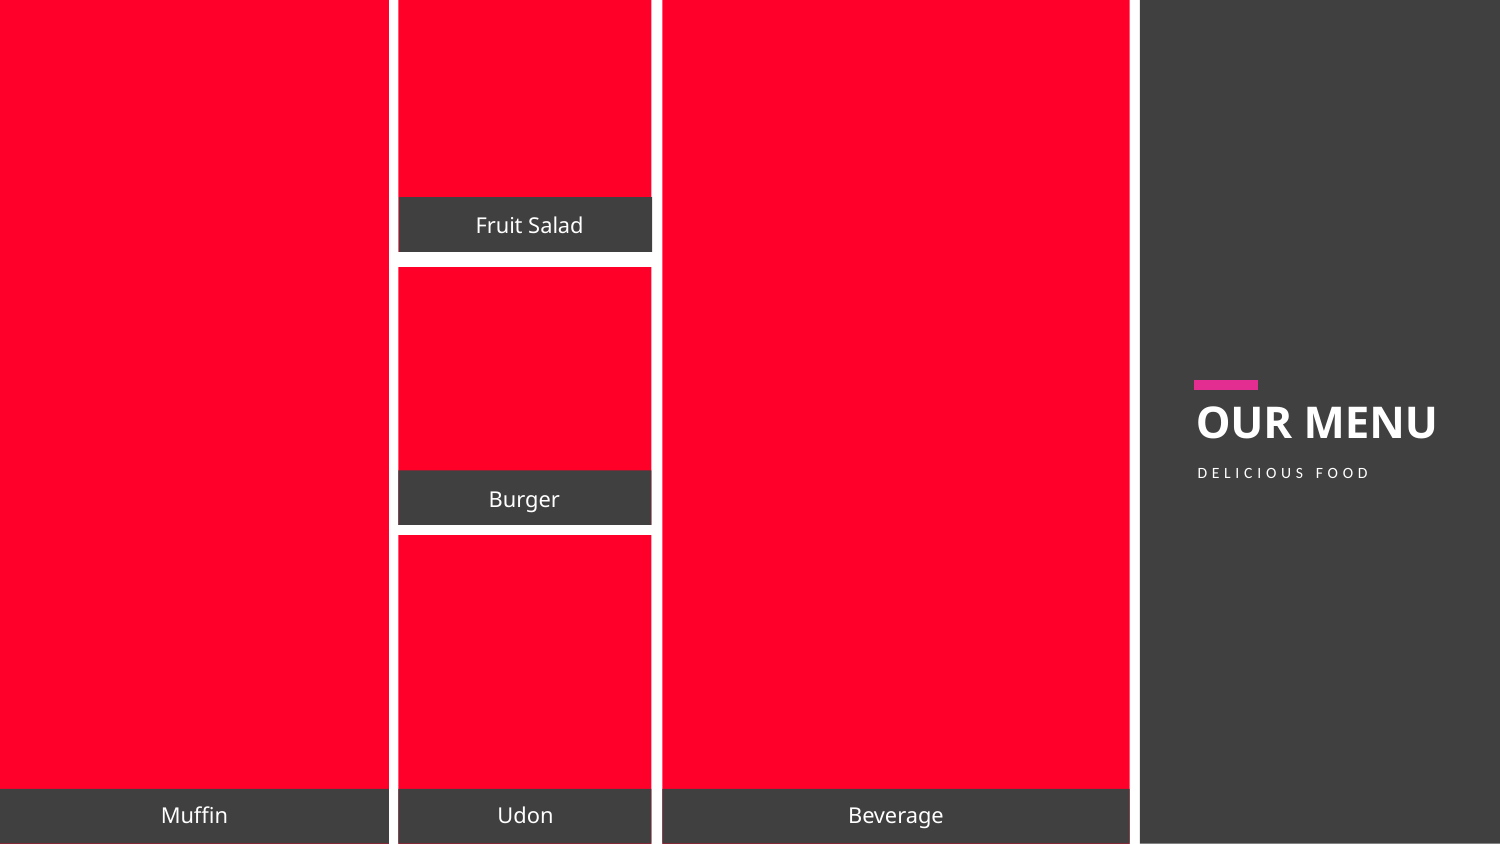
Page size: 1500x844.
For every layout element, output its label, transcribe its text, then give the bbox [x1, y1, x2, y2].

text_box OUR MENU [1181, 387, 1500, 455]
picture [398, 267, 652, 525]
picture [398, 535, 652, 844]
picture [398, 0, 652, 252]
text_box DELICIOUS FOOD [1182, 455, 1465, 490]
picture [662, 0, 1130, 844]
picture [0, 0, 389, 844]
text_box [1139, 0, 1500, 844]
